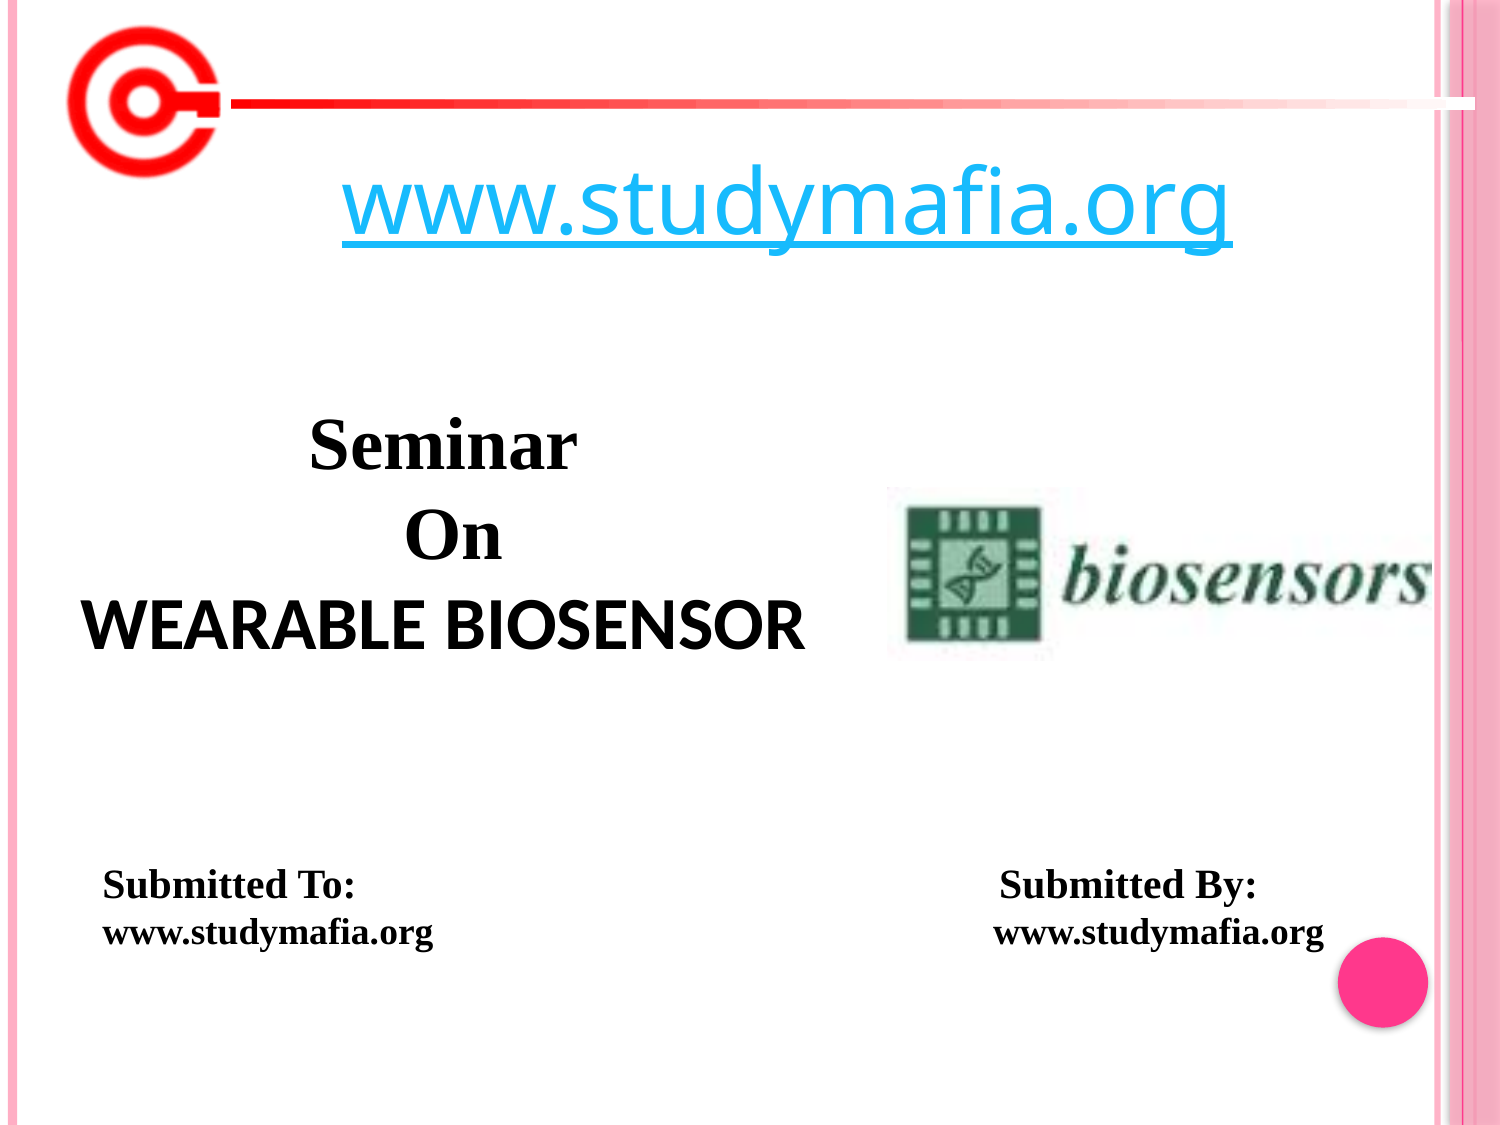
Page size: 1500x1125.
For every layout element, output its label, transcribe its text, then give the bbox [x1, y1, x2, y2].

text_box Seminar On WEARABLE BIOSENSOR [37, 387, 850, 673]
text_box Submitted To: Submitted By: www.studymafia.org www.studymafia.org [87, 849, 1500, 960]
picture [886, 486, 1432, 661]
text_box www.studymafia.org [74, 125, 1500, 325]
picture [49, 9, 1476, 198]
